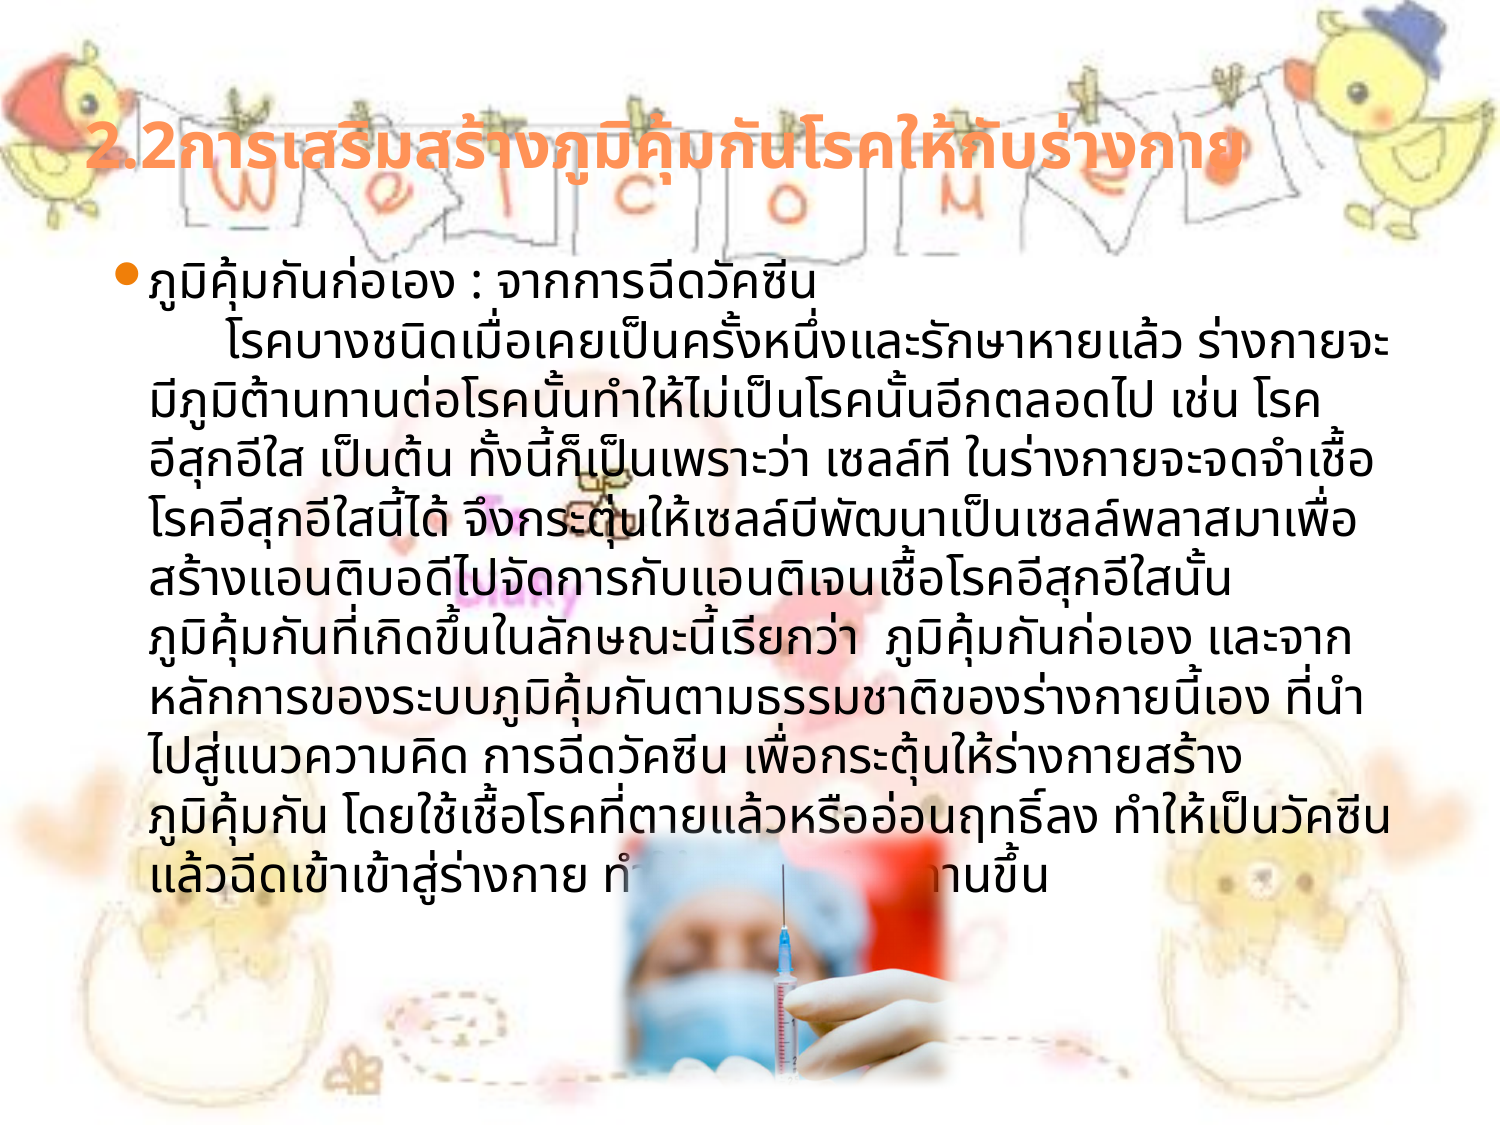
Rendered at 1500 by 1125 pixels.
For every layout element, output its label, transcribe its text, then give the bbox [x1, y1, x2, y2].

title 2.2การเสริมสร้างภูมิคุ้มกันโรคให้กับร่างกาย [70, 93, 1413, 267]
picture [0, 0, 1500, 1125]
list ภูมิคุ้มกันก่อเอง : จากการฉีดวัคซีน โรคบางชนิดเมื่อเคยเป็นครั้งหนึ่งและรักษาหายแล้ว ร่างกายจะมีภูมิต้านทานต่อโรคนั้นทำให้ไม่เป็นโรคนั้นอีกตลอดไป เช่น โรคอีสุกอีใส เป็นต้น ทั้งนี้ก็เป็นเพราะว่า เซลล์ที ในร่างกายจะจดจำเชื้อโรคอีสุกอีใสนี้ได้ จึงกระตุ่นให้เซลล์บีพัฒนาเป็นเซลล์พลาสมาเพื่อสร้างแอนติบอดีไปจัดการกับแอนติเจนเชื้อโรคอีสุกอีใสนั้น ภูมิคุ้มกันที่เกิดขึ้นในลักษณะนี้เรียกว่า ภูมิคุ้มกันก่อเอง และจากหลักการของระบบภูมิคุ้มกันตามธรรมชาติของร่างกายนี้เอง ที่นำไปสู่แนวความคิด การฉีดวัคซีน เพื่อกระตุ้นให้ร่างกายสร้างภูมิคุ้มกัน โดยใช้เชื้อโรคที่ตายแล้วหรืออ่อนฤทธิ์ลง ทำให้เป็นวัคซีนแล้วฉีดเข้าเข้าสู่ร่างกาย ทำให้เกิดภูมิต้านทานขึ้น [82, 234, 1425, 922]
